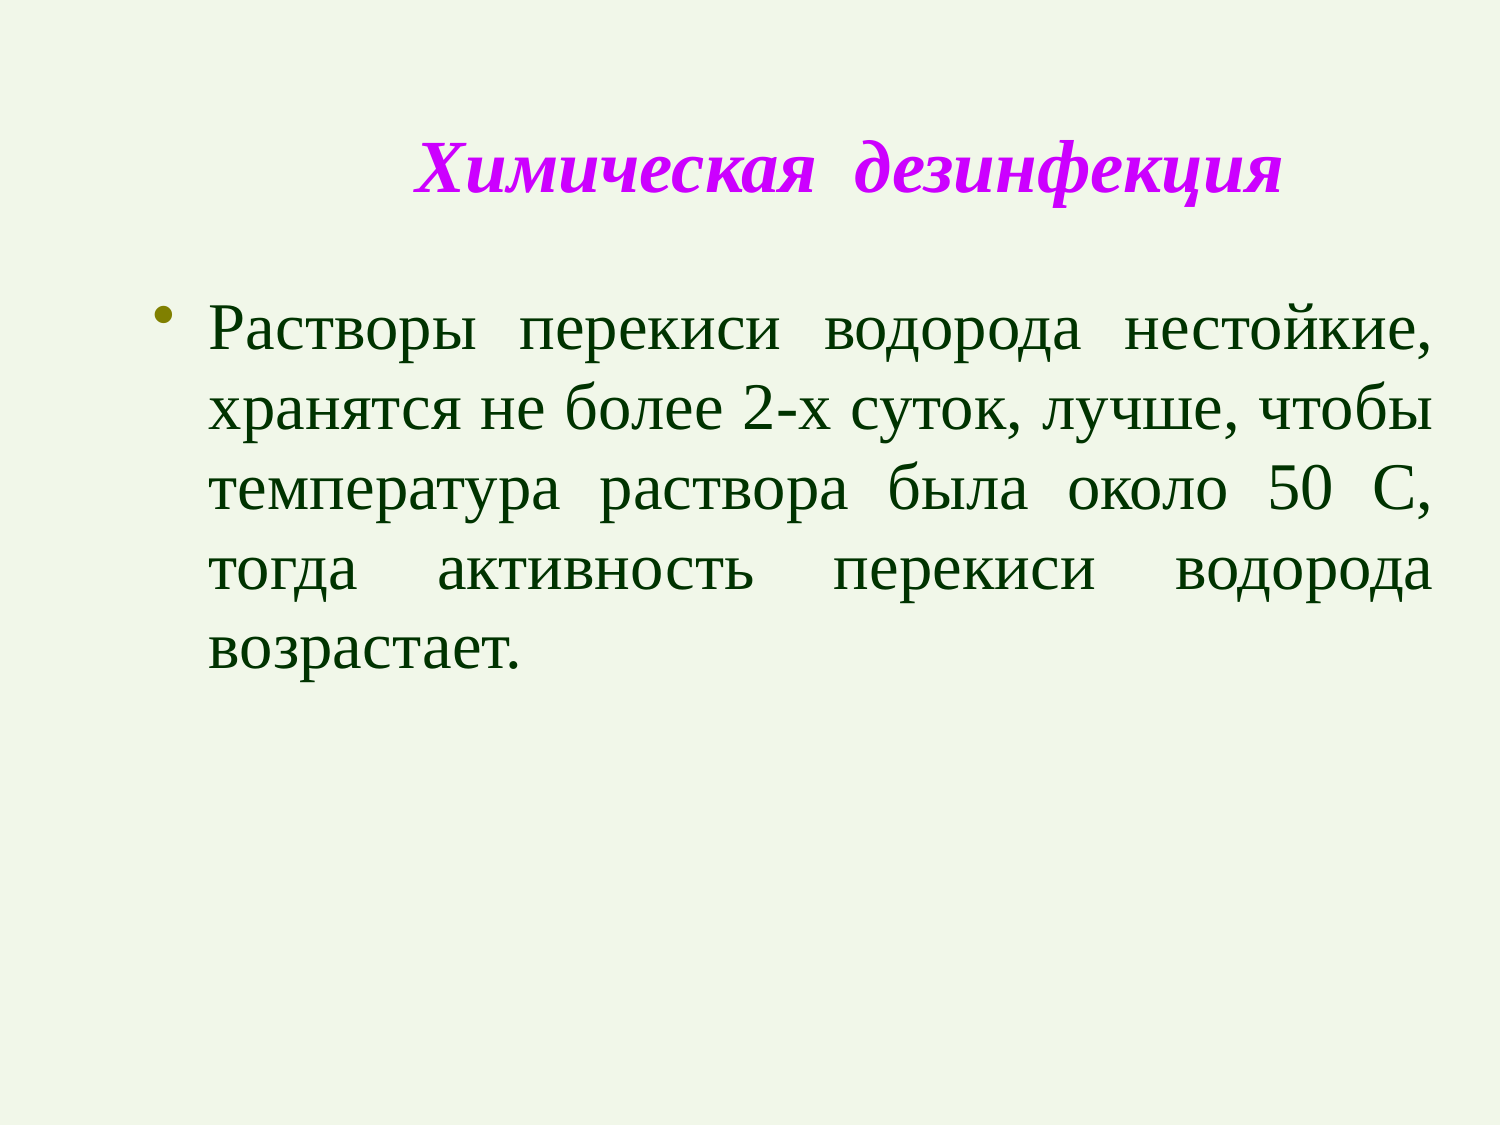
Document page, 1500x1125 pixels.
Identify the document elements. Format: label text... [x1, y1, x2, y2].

title Химическая дезинфекция [212, 37, 1488, 288]
list Растворы перекиси водорода нестойкие, хранятся не более 2-х суток, лучше, чтобы температура раствора была около 50 C, тогда активность перекиси водорода возрастает. [137, 275, 1450, 1025]
